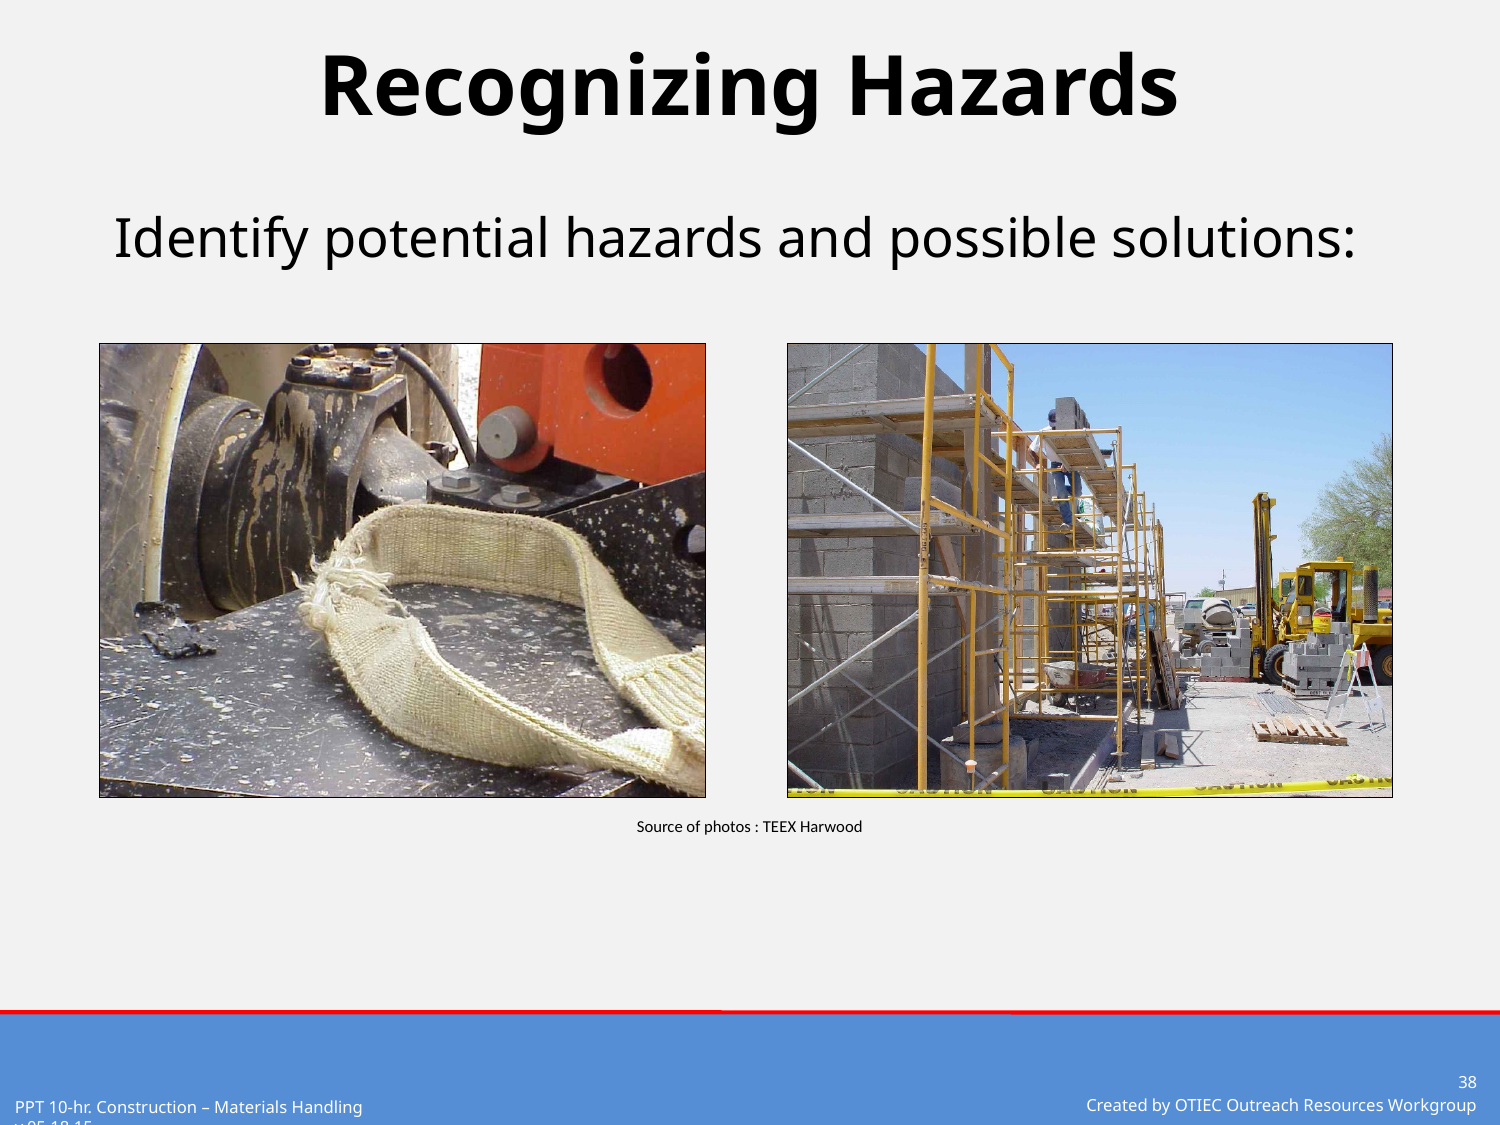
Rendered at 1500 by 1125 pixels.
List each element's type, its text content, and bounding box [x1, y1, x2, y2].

picture [787, 342, 1394, 798]
title Recognizing Hazards [75, 24, 1425, 213]
list Identify potential hazards and possible solutions: [99, 195, 1393, 338]
picture [99, 342, 706, 798]
text_box Source of photos : TEEX Harwood [601, 808, 898, 844]
